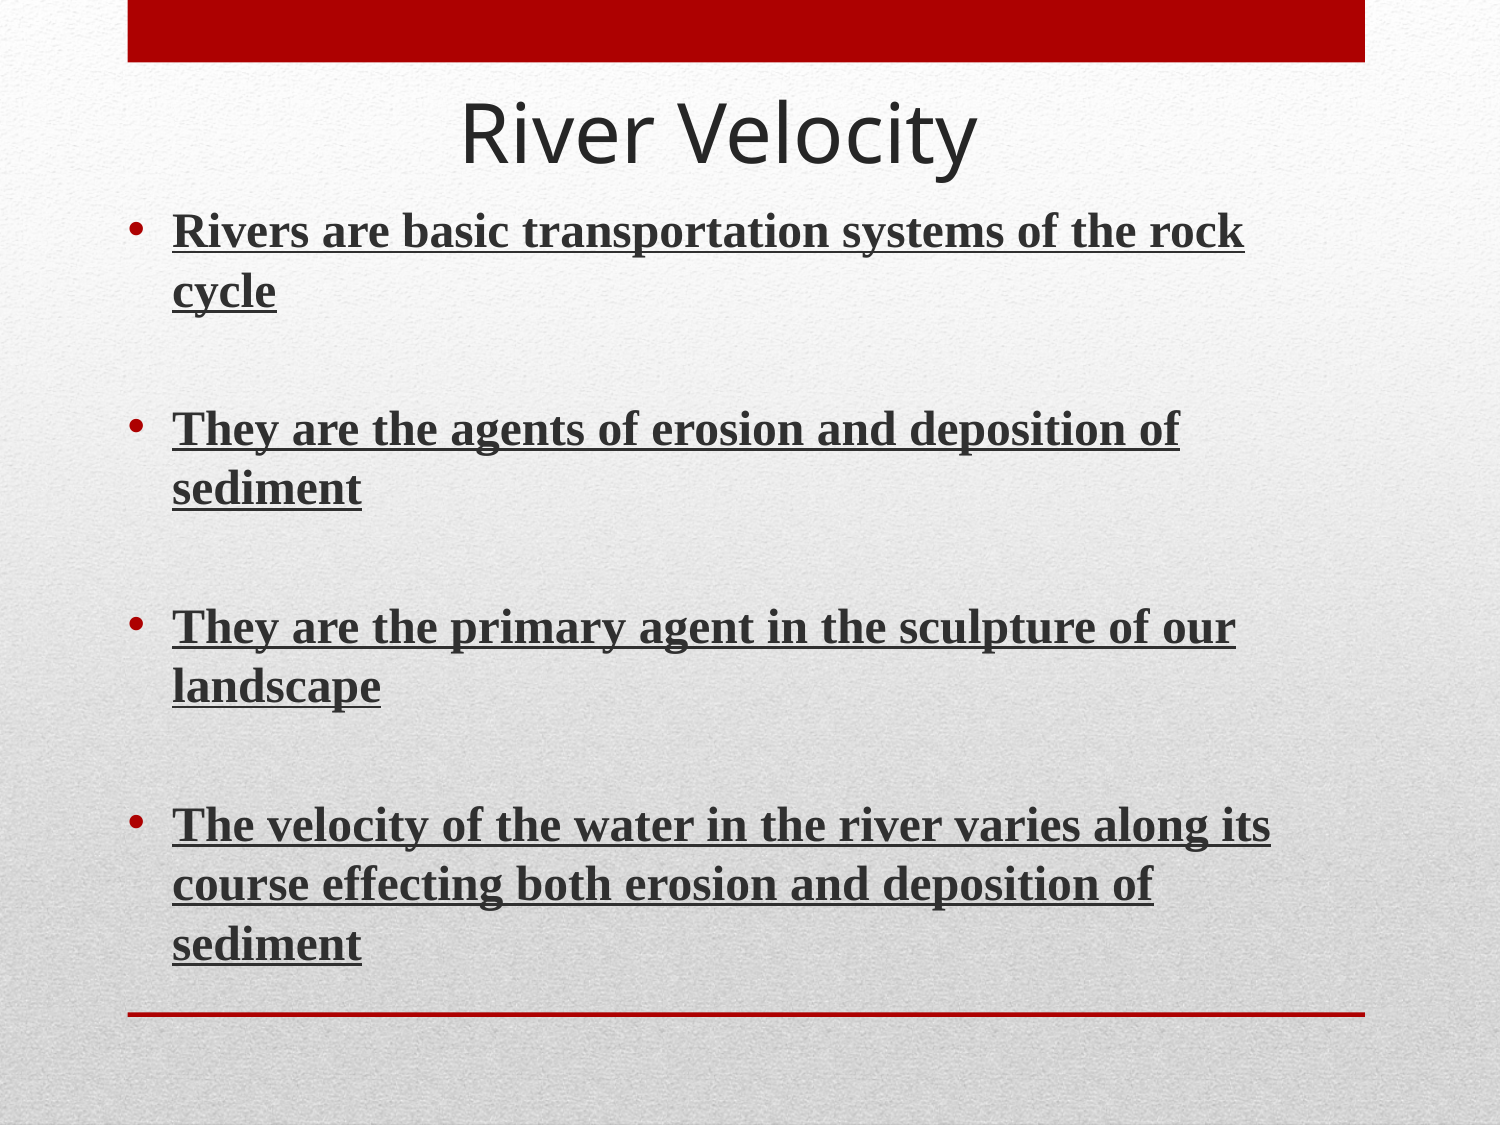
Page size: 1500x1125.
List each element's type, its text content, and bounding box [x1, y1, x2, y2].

list Rivers are basic transportation systems of the rock cycle They are the agents of erosion and deposition of sediment They are the primary agent in the sculpture of our landscape The velocity of the water in the river varies along its course effecting both erosion and deposition of sediment [112, 187, 1350, 981]
title River Velocity [150, 0, 1288, 188]
